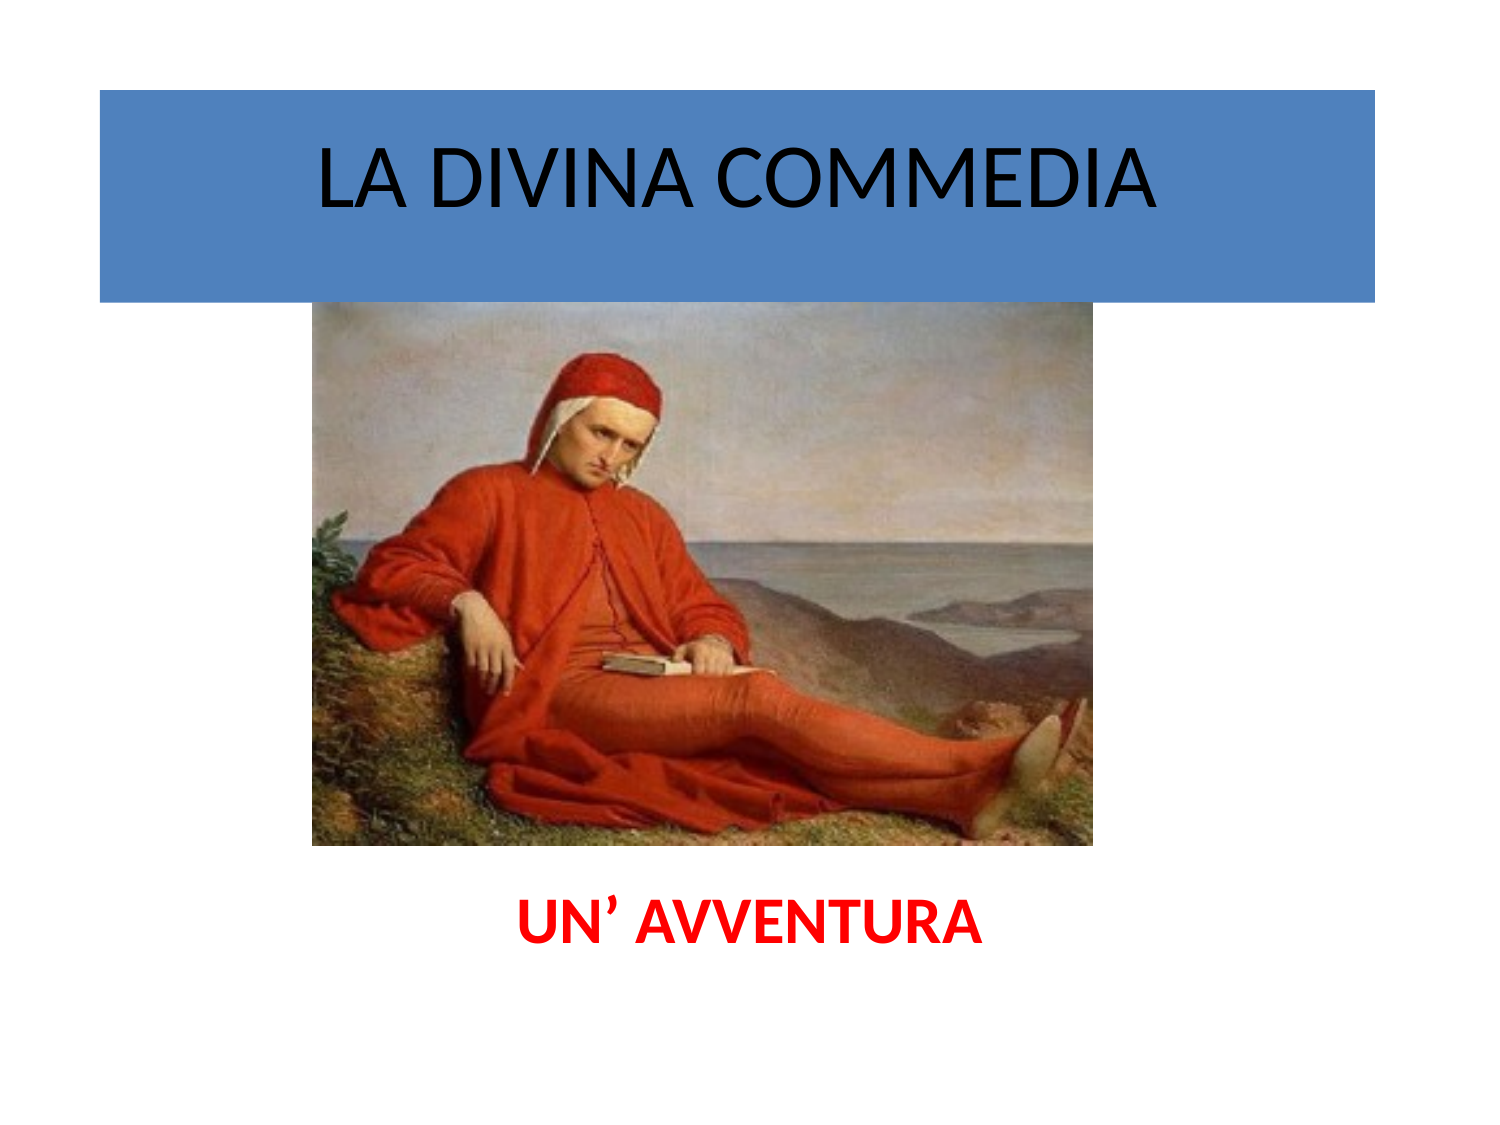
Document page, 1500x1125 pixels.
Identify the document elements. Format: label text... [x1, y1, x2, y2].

title LA DIVINA COMMEDIA [99, 90, 1375, 303]
subtitle UN’ AVVENTURA [225, 869, 1275, 1000]
picture [312, 302, 1093, 847]
